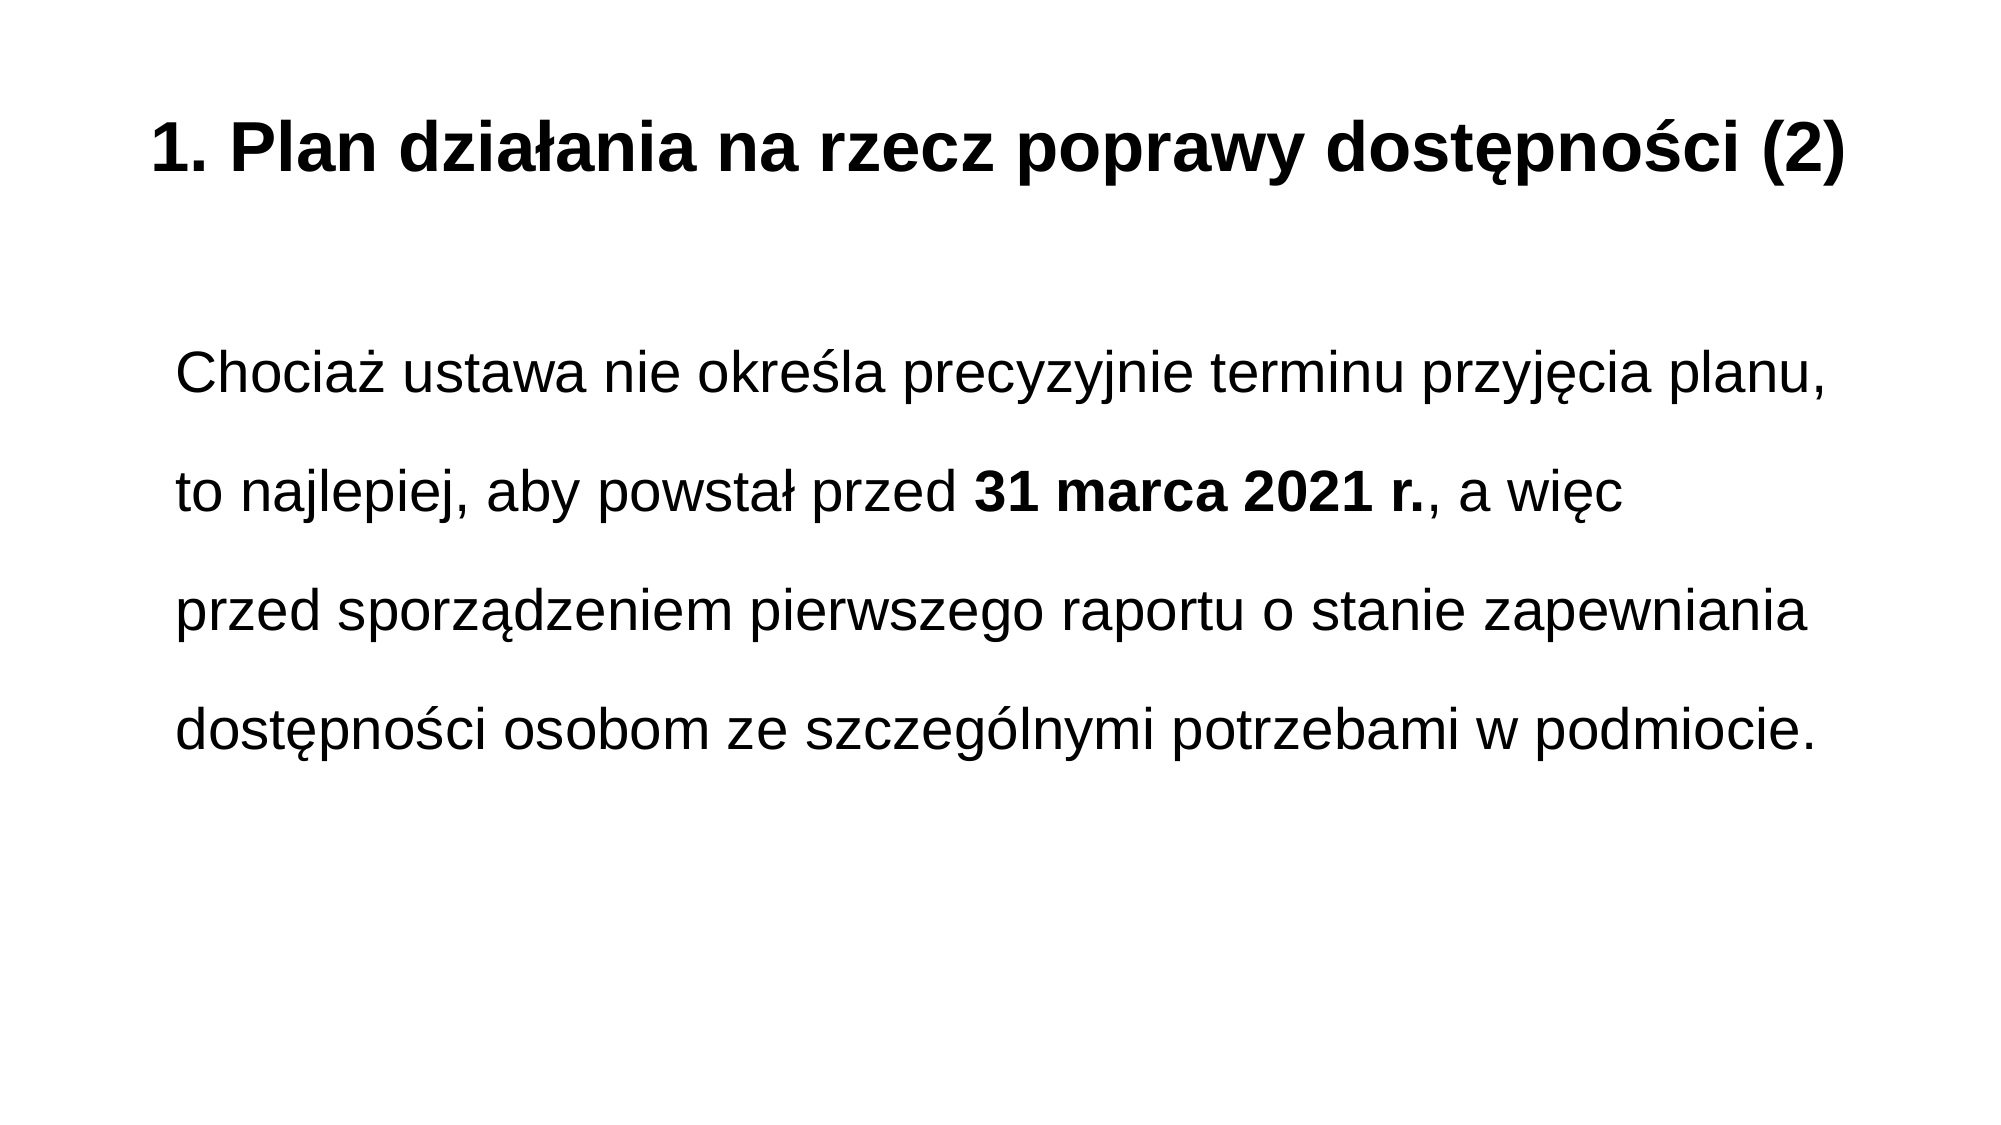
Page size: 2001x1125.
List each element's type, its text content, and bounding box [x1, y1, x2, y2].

subtitle Chociaż ustawa nie określa precyzyjnie terminu przyjęcia planu, to najlepiej, aby powstał przed 31 marca 2021 r., a więc przed sporządzeniem pierwszego raportu o stanie zapewniania dostępności osobom ze szczególnymi potrzebami w podmiocie. [160, 278, 1857, 790]
title 1. Plan działania na rzecz poprawy dostępności (2) [126, 0, 1874, 195]
